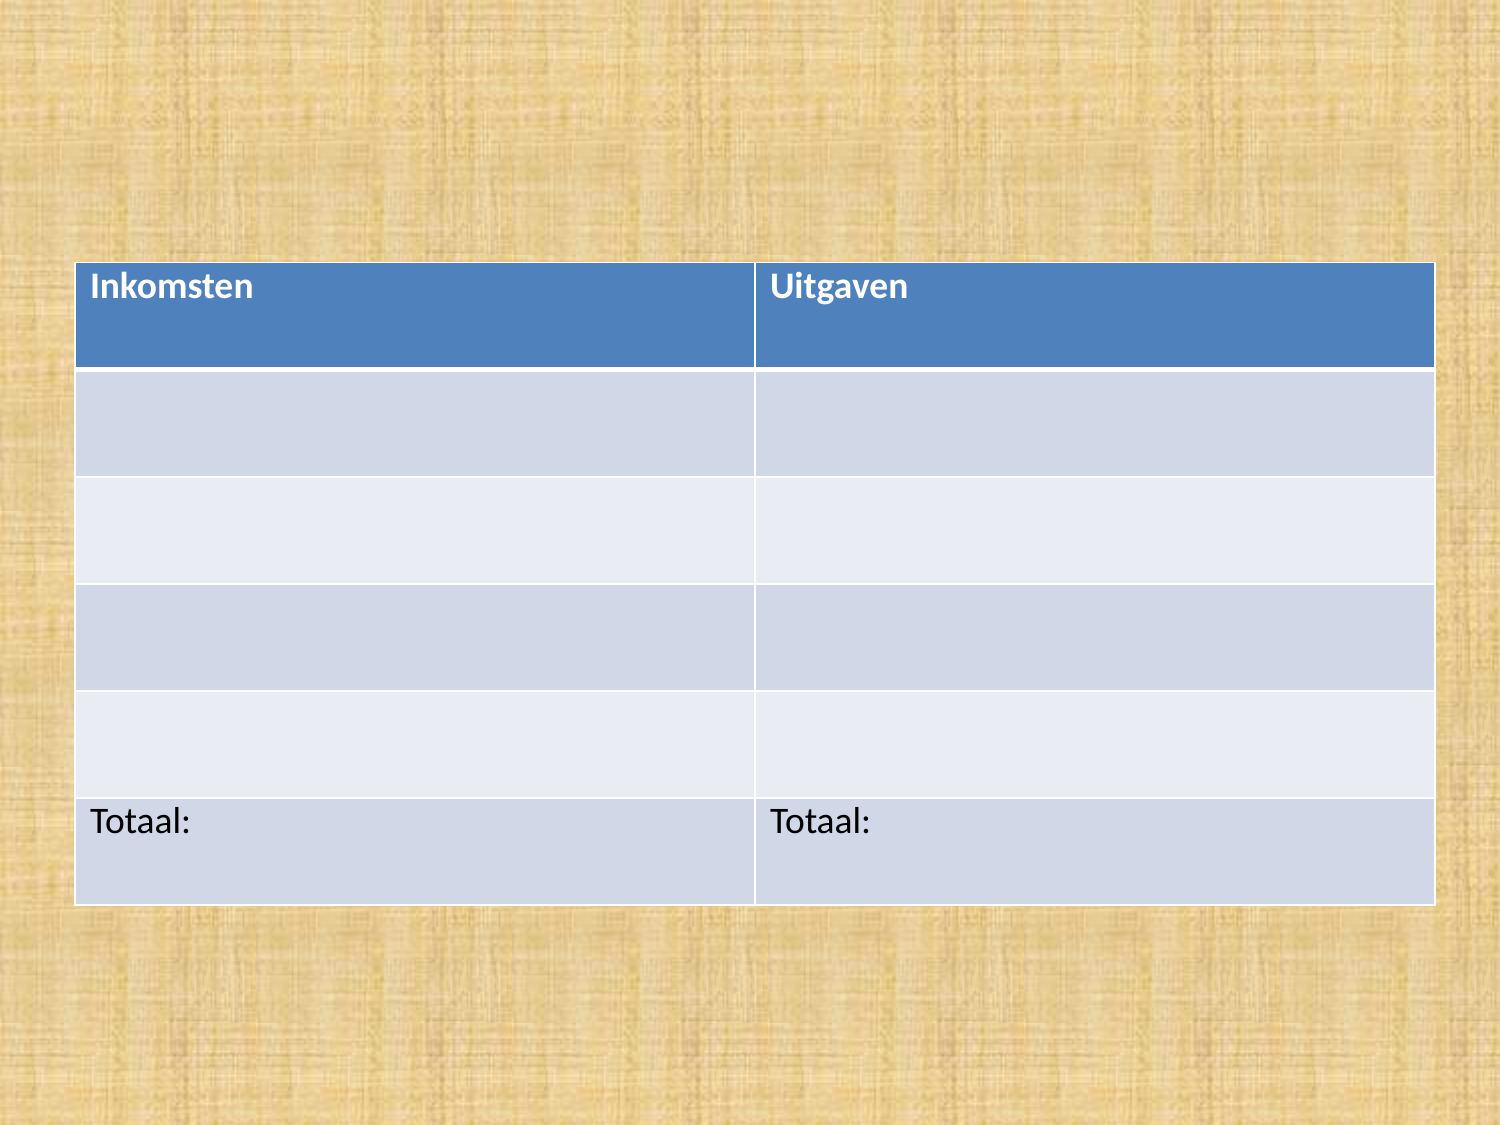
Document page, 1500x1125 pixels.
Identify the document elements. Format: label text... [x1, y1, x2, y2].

table_cell [76, 585, 754, 690]
table_header Uitgaven [756, 263, 1434, 367]
table_cell Totaal: [76, 799, 754, 904]
table_cell [76, 372, 754, 476]
table_cell [76, 478, 754, 583]
table_cell [76, 692, 754, 797]
picture [0, 0, 1500, 1125]
table_cell [756, 478, 1434, 583]
table_cell [756, 692, 1434, 797]
table_cell Totaal: [756, 799, 1434, 904]
table_header Inkomsten [76, 263, 754, 367]
table_cell [756, 372, 1434, 476]
table_cell [756, 585, 1434, 690]
